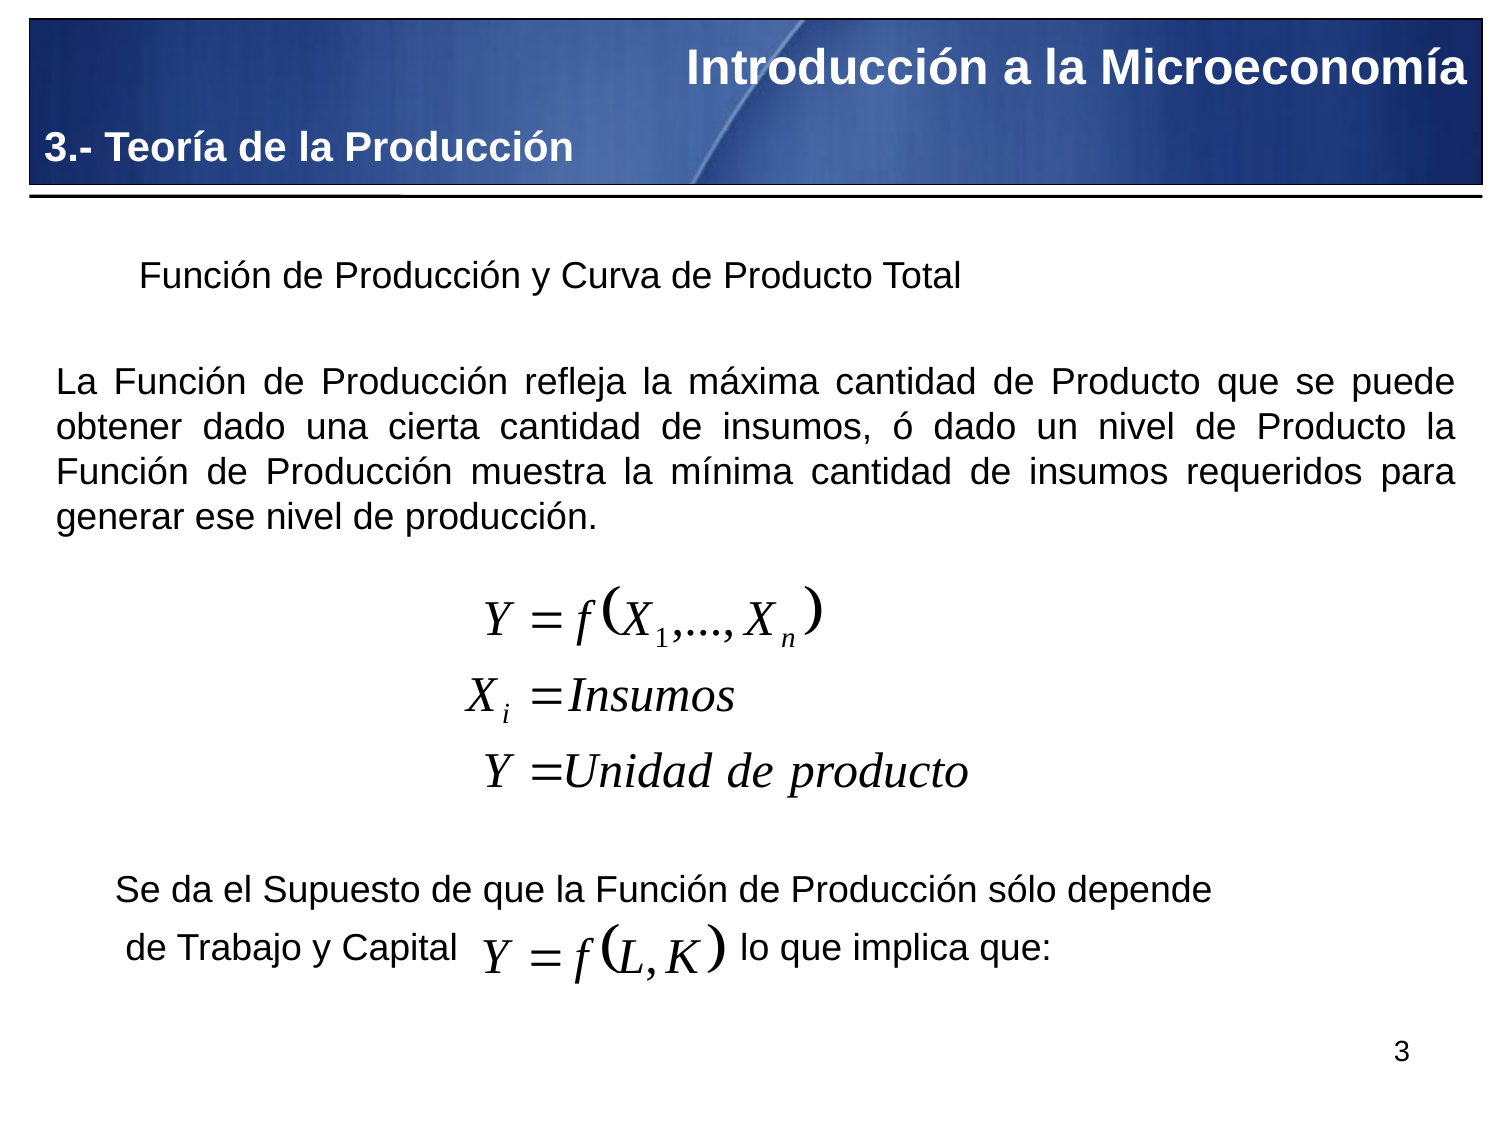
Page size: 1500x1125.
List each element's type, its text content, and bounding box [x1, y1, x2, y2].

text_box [454, 585, 980, 808]
text_box 3.- Teoría de la Producción [29, 112, 632, 178]
text_box Función de Producción y Curva de Producto Total [123, 243, 1187, 304]
text_box [29, 19, 1483, 185]
text_box Introducción a la Microeconomía [608, 26, 1483, 102]
text_box Se da el Supuesto de que la Función de Producción sólo depende de Trabajo y Capital lo que implica que: [100, 857, 1353, 976]
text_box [476, 922, 727, 995]
slide_number 3 [1074, 1024, 1426, 1103]
text_box La Función de Producción refleja la máxima cantidad de Producto que se puede obtener dado una cierta cantidad de insumos, ó dado un nivel de Producto la Función de Producción muestra la mínima cantidad de insumos requeridos para generar ese nivel de producción. [41, 510, 1471, 544]
text_box La Función de Producción refleja la máxima cantidad de Producto que se puede obtener dado una cierta cantidad de insumos, ó dado un nivel de Producto la Función de Producción muestra la mínima cantidad de insumos requeridos para generar ese nivel de producción. [41, 349, 1471, 509]
